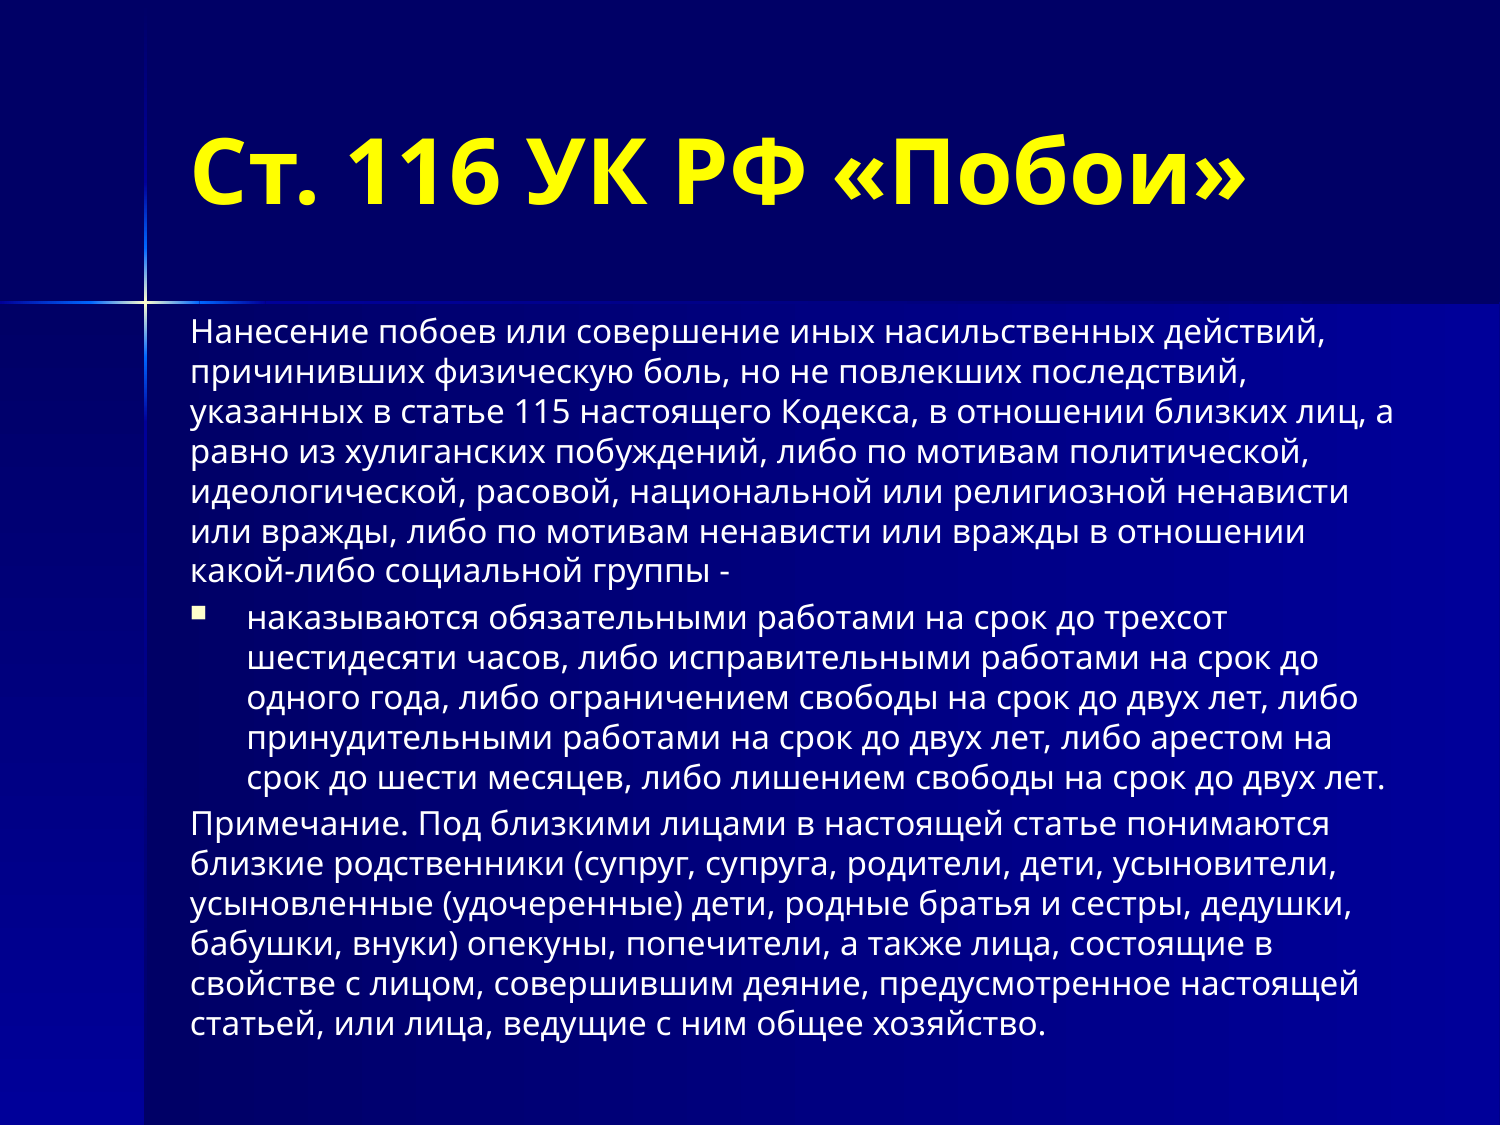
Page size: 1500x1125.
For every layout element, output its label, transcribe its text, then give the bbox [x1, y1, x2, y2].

list Нанесение побоев или совершение иных насильственных действий, причинивших физическую боль, но не повлекших последствий, указанных в статье 115 настоящего Кодекса, в отношении близких лиц, а равно из хулиганских побуждений, либо по мотивам политической, идеологической, расовой, национальной или религиозной ненависти или вражды, либо по мотивам ненависти или вражды в отношении какой-либо социальной группы - наказываются обязательными работами на срок до трехсот шестидесяти часов, либо исправительными работами на срок до одного года, либо ограничением свободы на срок до двух лет, либо принудительными работами на срок до двух лет, либо арестом на срок до шести месяцев, либо лишением свободы на срок до двух лет. Примечание. Под близкими лицами в настоящей статье понимаются близкие родственники (супруг, супруга, родители, дети, усыновители, усыновленные (удочеренные) дети, родные братья и сестры, дедушки, бабушки, внуки) опекуны, попечители, а также лица, состоящие в свойстве с лицом, совершившим деяние, предусмотренное настоящей статьей, или лица, ведущие с ним общее хозяйство. [174, 302, 1413, 1000]
title Ст. 116 УК РФ «Побои» [174, 50, 1413, 285]
